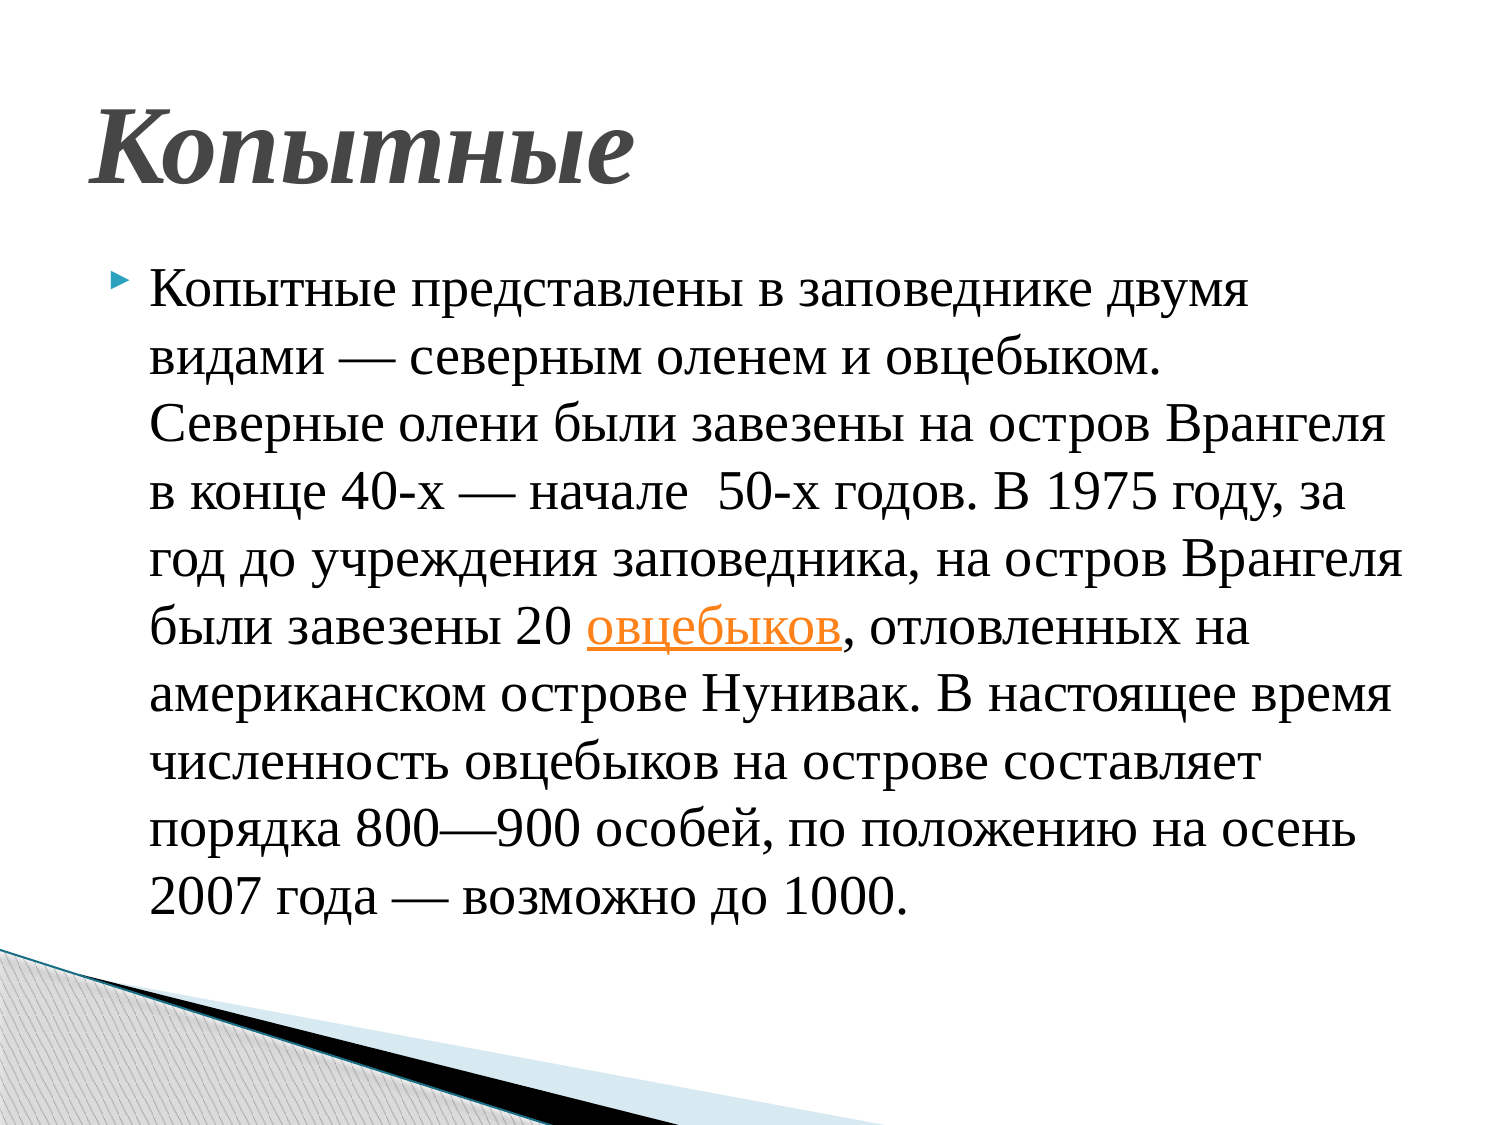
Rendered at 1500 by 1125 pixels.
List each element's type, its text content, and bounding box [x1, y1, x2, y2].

list Копытные представлены в заповеднике двумя видами — северным оленем и овцебыком. Северные олени были завезены на остров Врангеля в конце 40-х — начале 50-х годов. В 1975 году, за год до учреждения заповедника, на остров Врангеля были завезены 20 овцебыков, отловленных на американском острове Нунивак. В настоящее время численность овцебыков на острове составляет порядка 800—900 особей, по положению на осень 2007 года — возможно до 1000. [75, 243, 1425, 986]
title Копытные [75, 45, 1425, 233]
